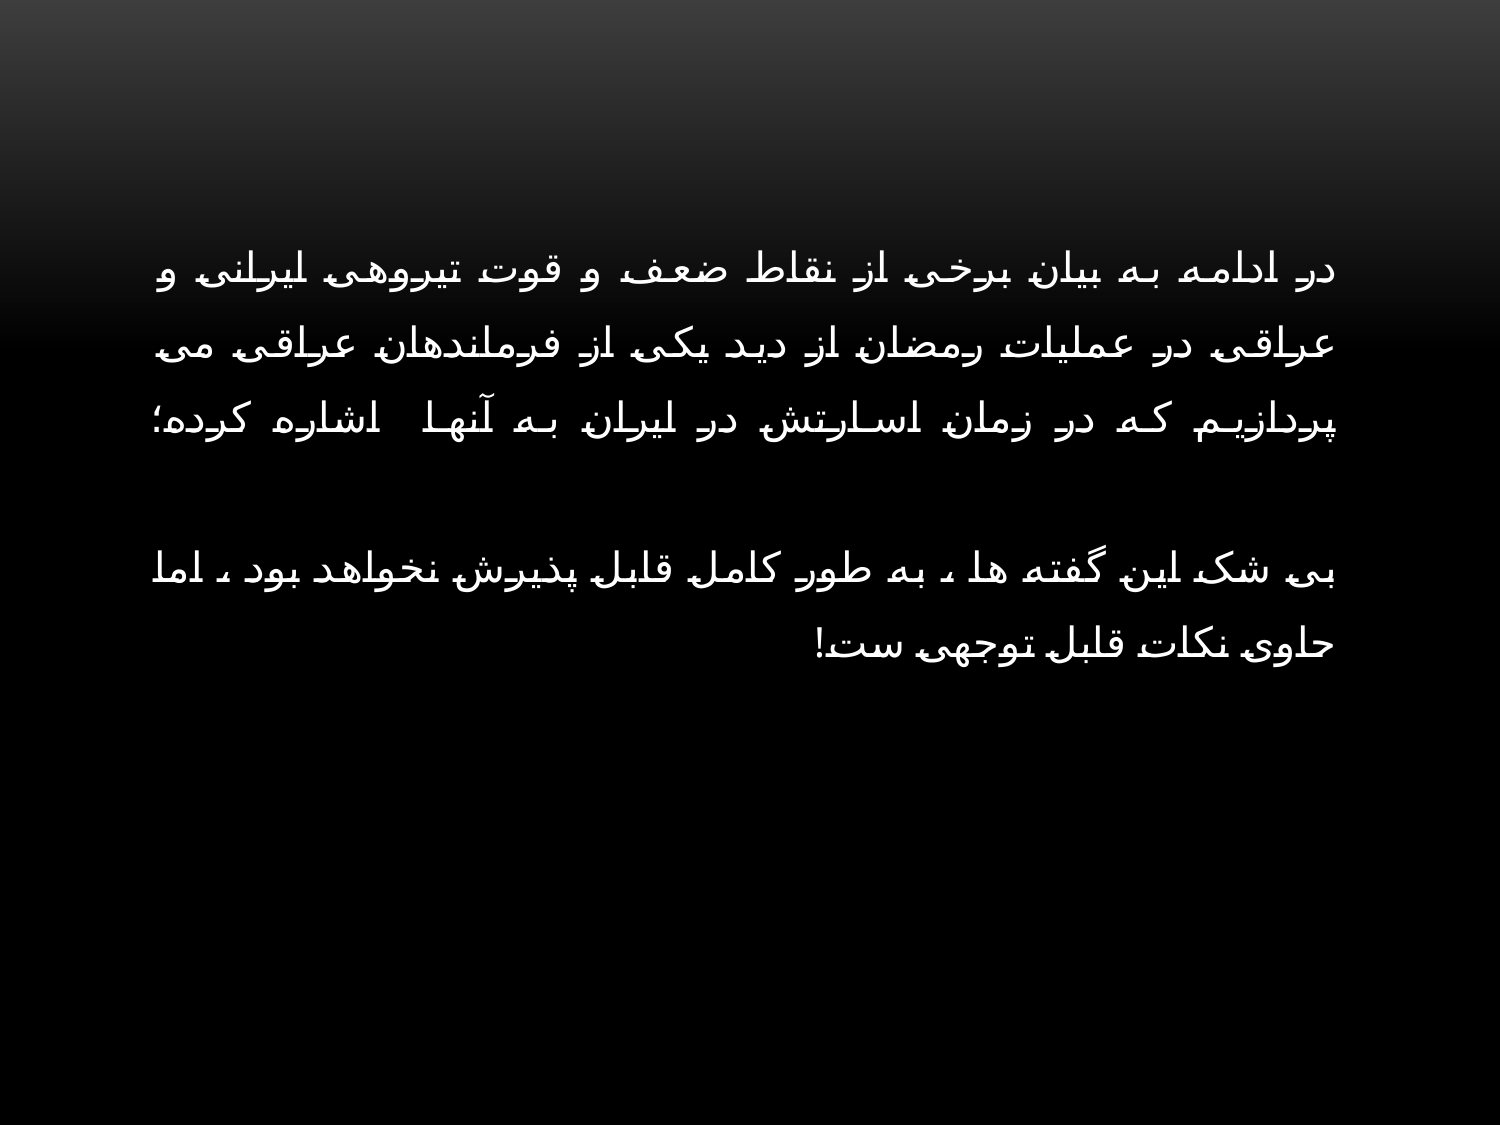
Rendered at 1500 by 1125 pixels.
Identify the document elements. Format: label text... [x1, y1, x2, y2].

title در ادامه به بیان برخی از نقاط ضعف و قوت تیروهی ایرانی و عراقی در عملیات رمضان از دید یکی از فرماندهان عراقی می پردازیم که در زمان اسارتش در ایران به آنها اشاره کرده؛ بی شک این گفته ها ، به طور کامل قابل پذیرش نخواهد بود ، اما حاوی نکات قابل توجهی ست! [135, 208, 1352, 734]
